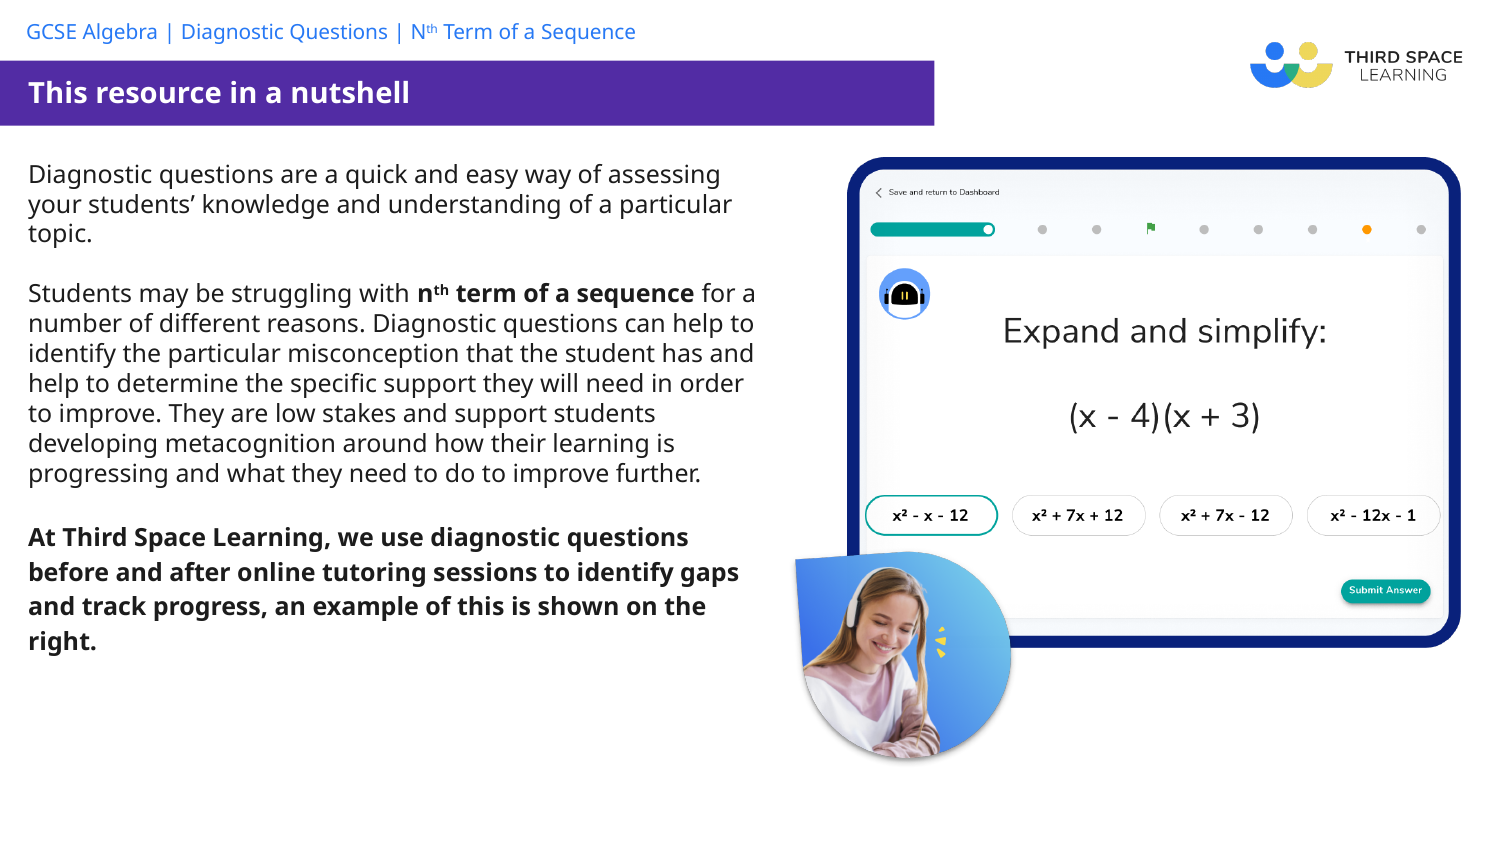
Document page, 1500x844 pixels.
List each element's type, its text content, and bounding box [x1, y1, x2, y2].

text_box Diagnostic questions are a quick and easy way of assessing your students’ knowledge and understanding of a particular topic. Students may be struggling with nth term of a sequence for a number of different reasons. Diagnostic questions can help to identify the particular misconception that the student has and help to determine the specific support they will need in order to improve. They are low stakes and support students developing metacognition around how their learning is progressing and what they need to do to improve further. At Third Space Learning, we use diagnostic questions before and after online tutoring sessions to identify gaps and track progress, an example of this is shown on the right. [13, 157, 780, 785]
text_box This resource in a nutshell [13, 59, 551, 125]
picture [777, 157, 1461, 787]
picture [1250, 33, 1465, 99]
